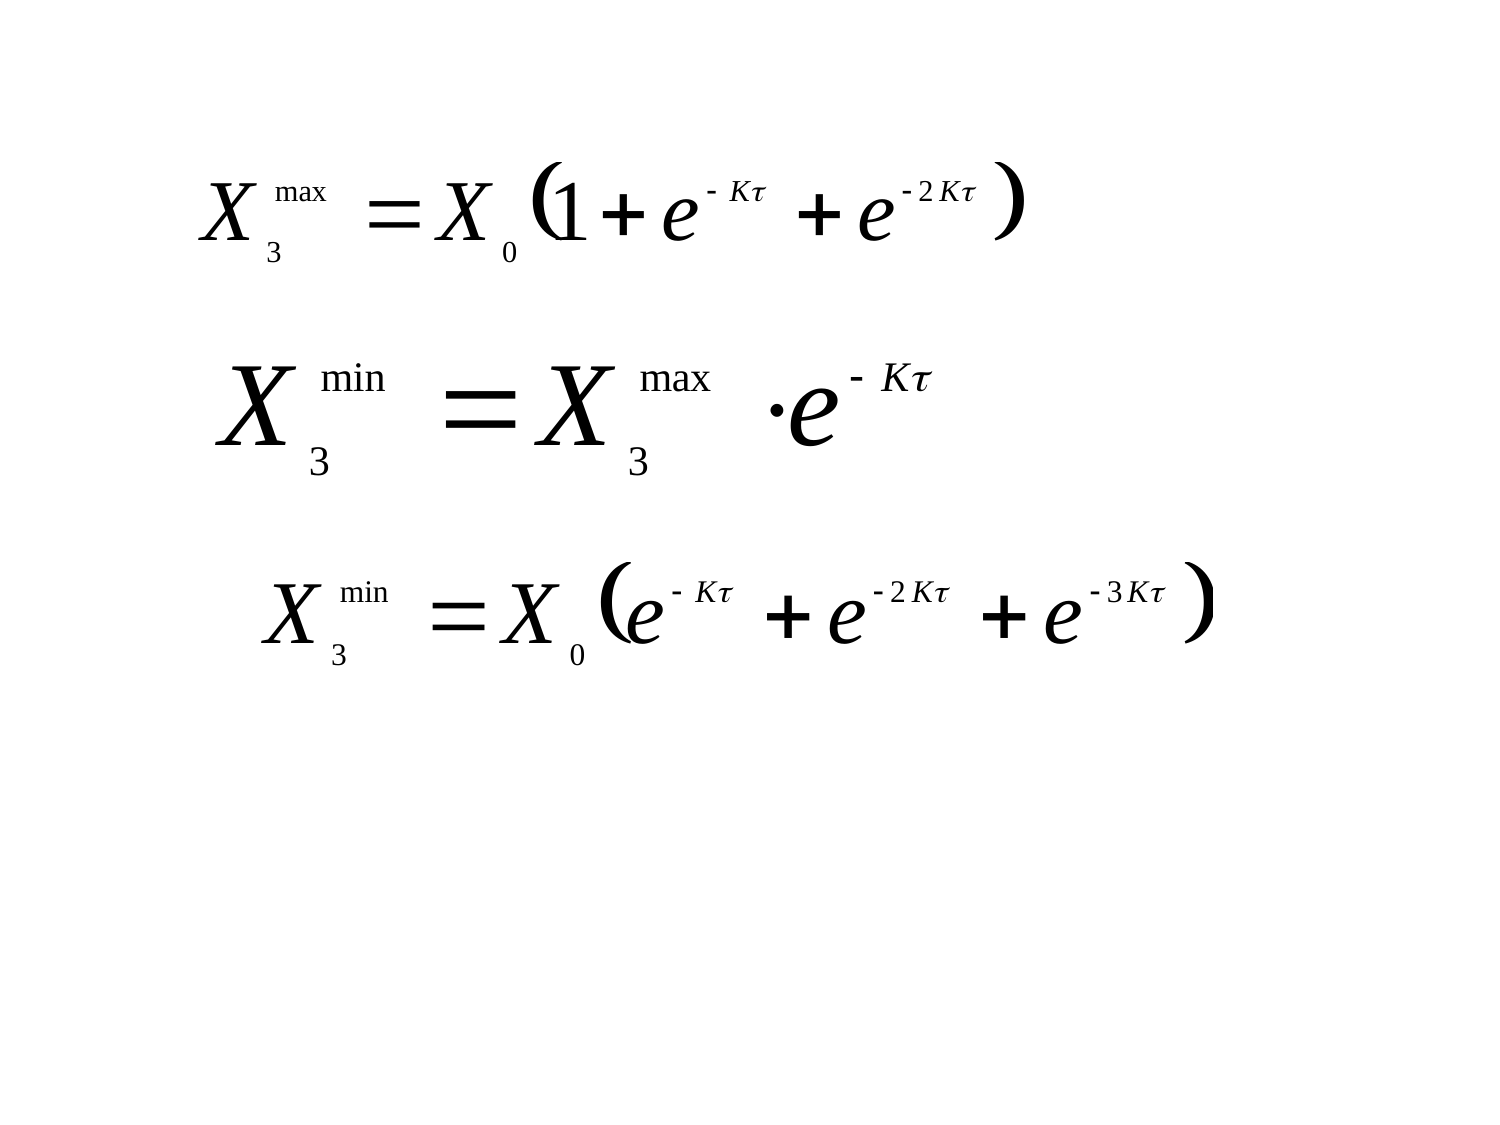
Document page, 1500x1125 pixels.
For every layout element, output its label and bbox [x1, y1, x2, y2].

text_box [249, 562, 1213, 680]
text_box [187, 162, 1026, 276]
text_box [199, 337, 951, 494]
